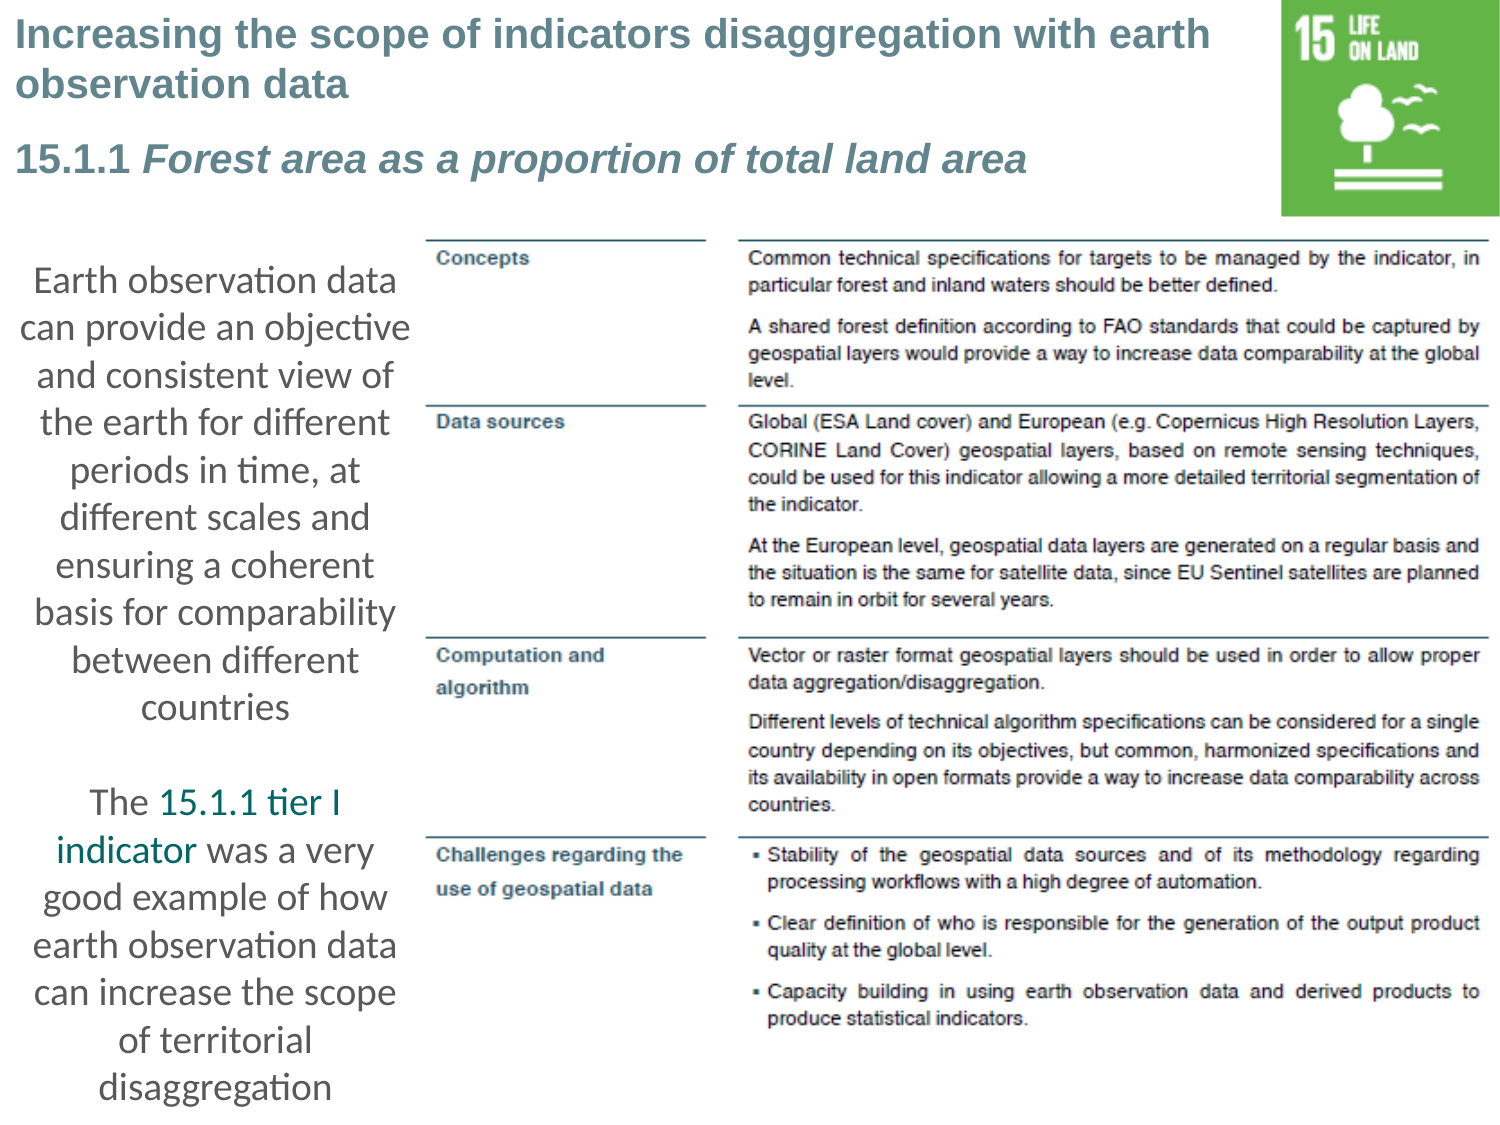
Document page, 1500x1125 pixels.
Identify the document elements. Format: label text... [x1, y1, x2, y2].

text_box Earth observation data can provide an objective and consistent view of the earth for different periods in time, at different scales and ensuring a coherent basis for comparability between different countries The 15.1.1 tier I indicator was a very good example of how earth observation data can increase the scope of territorial disaggregation [0, 246, 431, 1116]
text_box Increasing the scope of indicators disaggregation with earth observation data 15.1.1 Forest area as a proportion of total land area [0, 0, 1278, 190]
picture [1281, 0, 1500, 219]
picture [418, 231, 1500, 1042]
